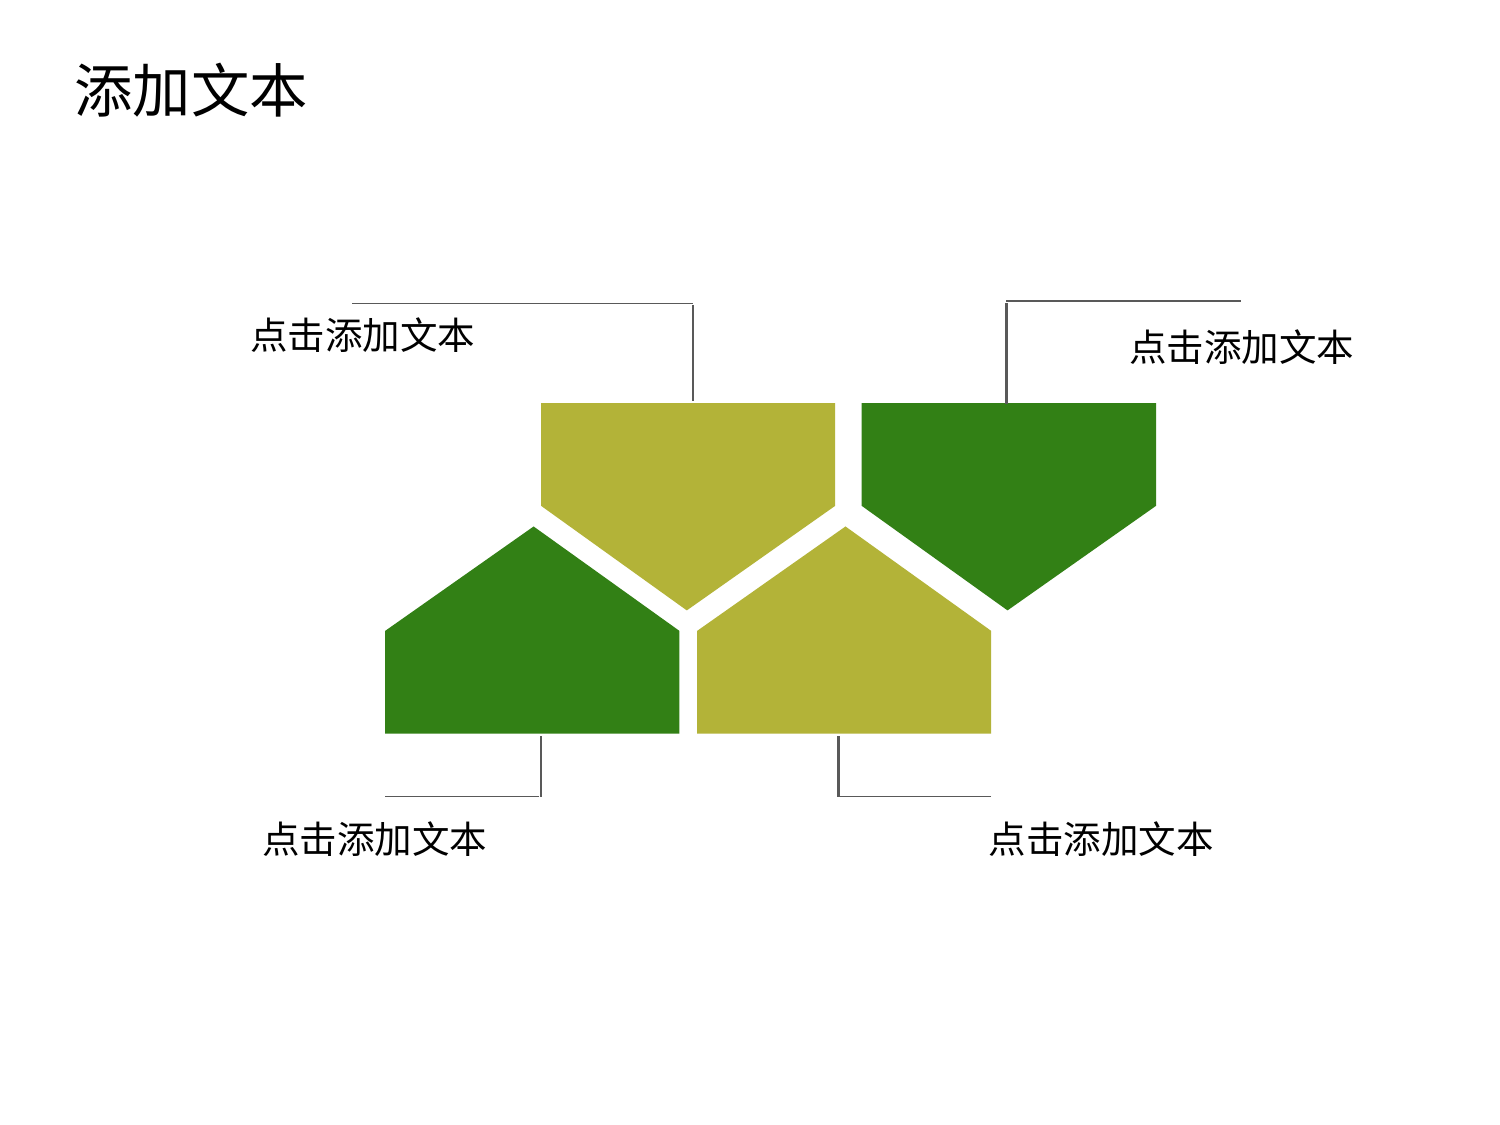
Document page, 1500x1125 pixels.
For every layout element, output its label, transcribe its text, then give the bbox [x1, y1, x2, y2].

text_box 点击添加文本 [1114, 316, 1370, 377]
text_box [697, 526, 992, 734]
text_box 添加文本 [60, 46, 323, 132]
text_box 点击添加文本 [235, 304, 491, 365]
text_box [541, 403, 836, 611]
text_box [861, 403, 1157, 611]
text_box [385, 526, 680, 734]
text_box 点击添加文本 [973, 808, 1229, 869]
text_box 点击添加文本 [247, 808, 503, 869]
